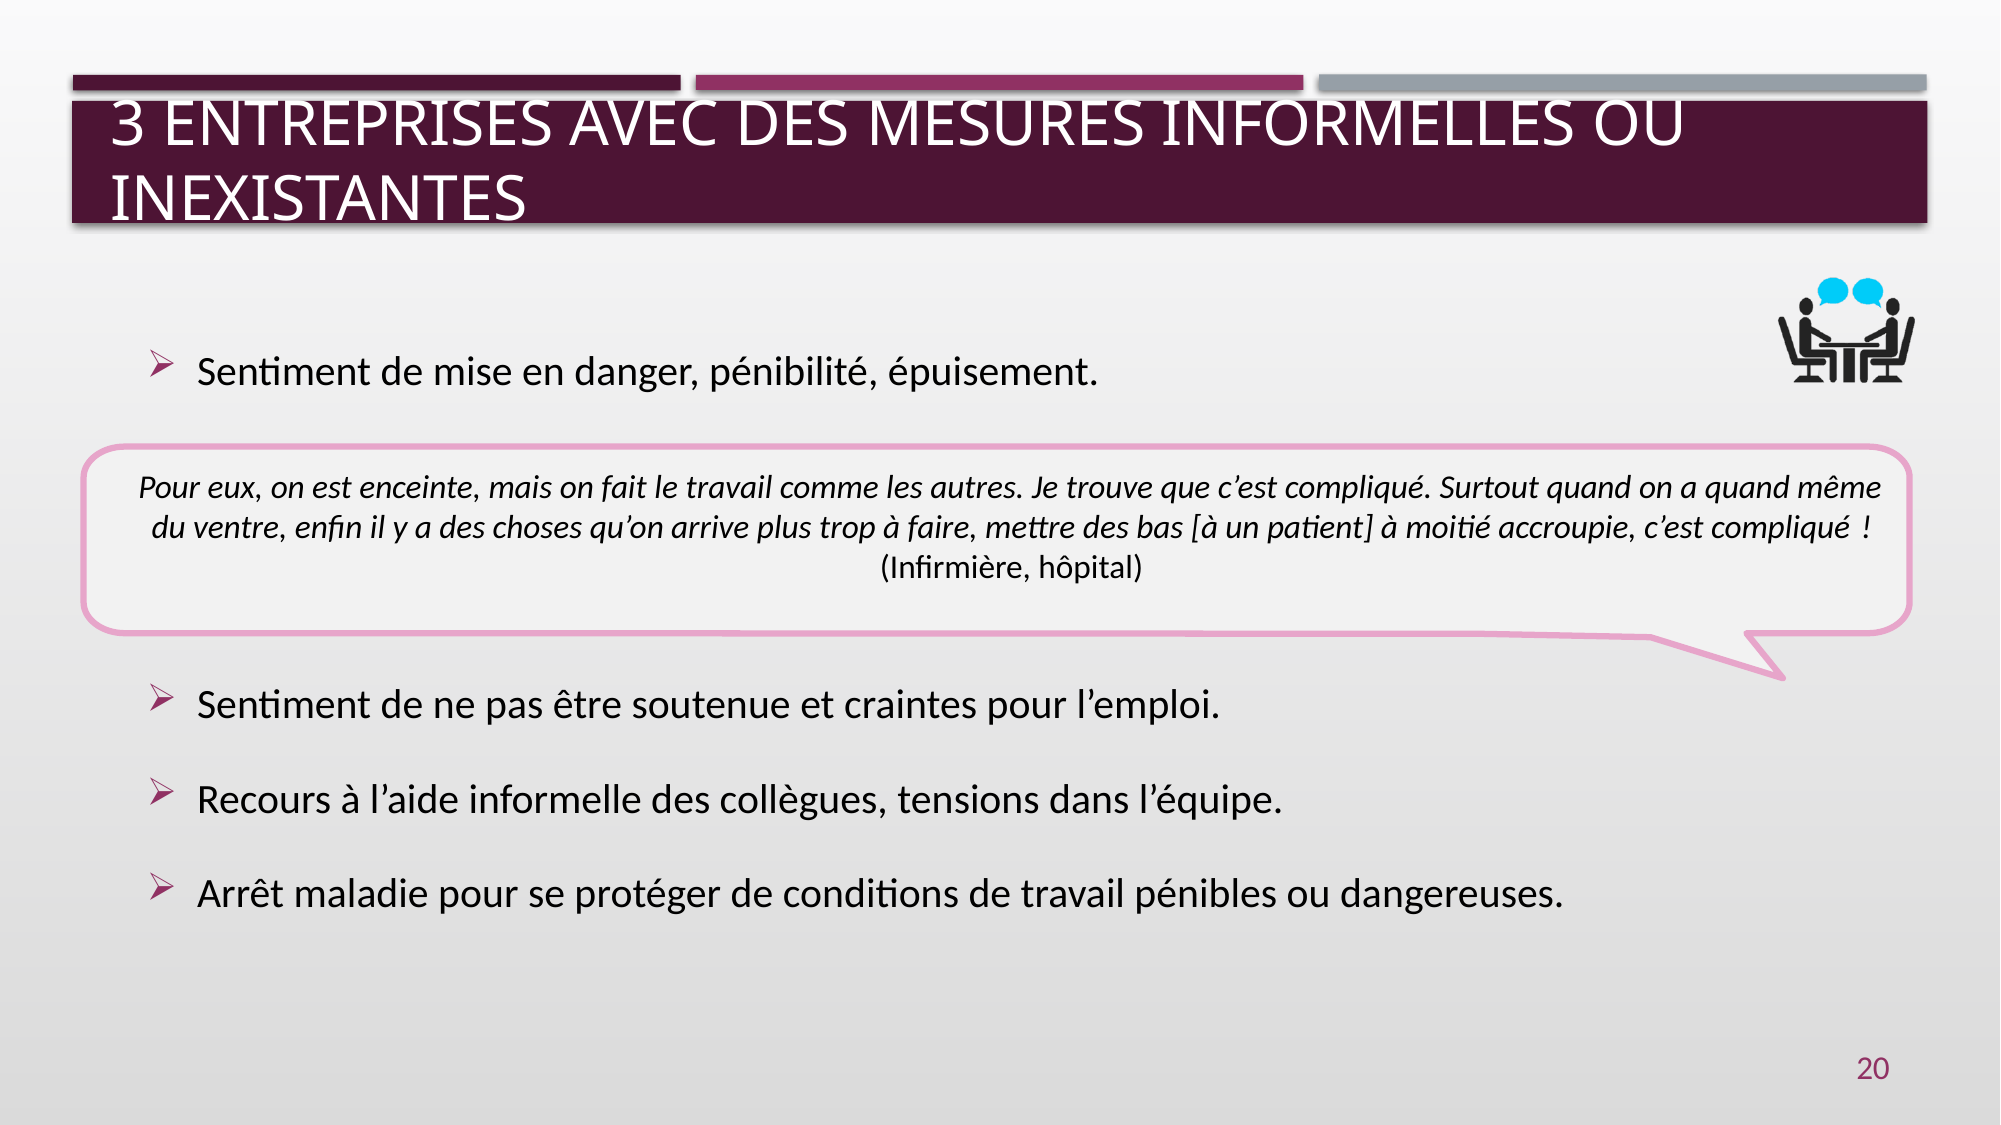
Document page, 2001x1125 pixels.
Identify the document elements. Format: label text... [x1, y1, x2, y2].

picture [1762, 268, 1929, 394]
list Sentiment de mise en danger, pénibilité, épuisement. Sentiment de ne pas être soutenue et craintes pour l’emploi. Recours à l’aide informelle des collègues, tensions dans l’équipe. Arrêt maladie pour se protéger de conditions de travail pénibles ou dangereuses. [78, 269, 1922, 1125]
title 3 entreprises avec des mesures informelles ou inexistantes [95, 115, 1905, 202]
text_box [83, 446, 1911, 679]
